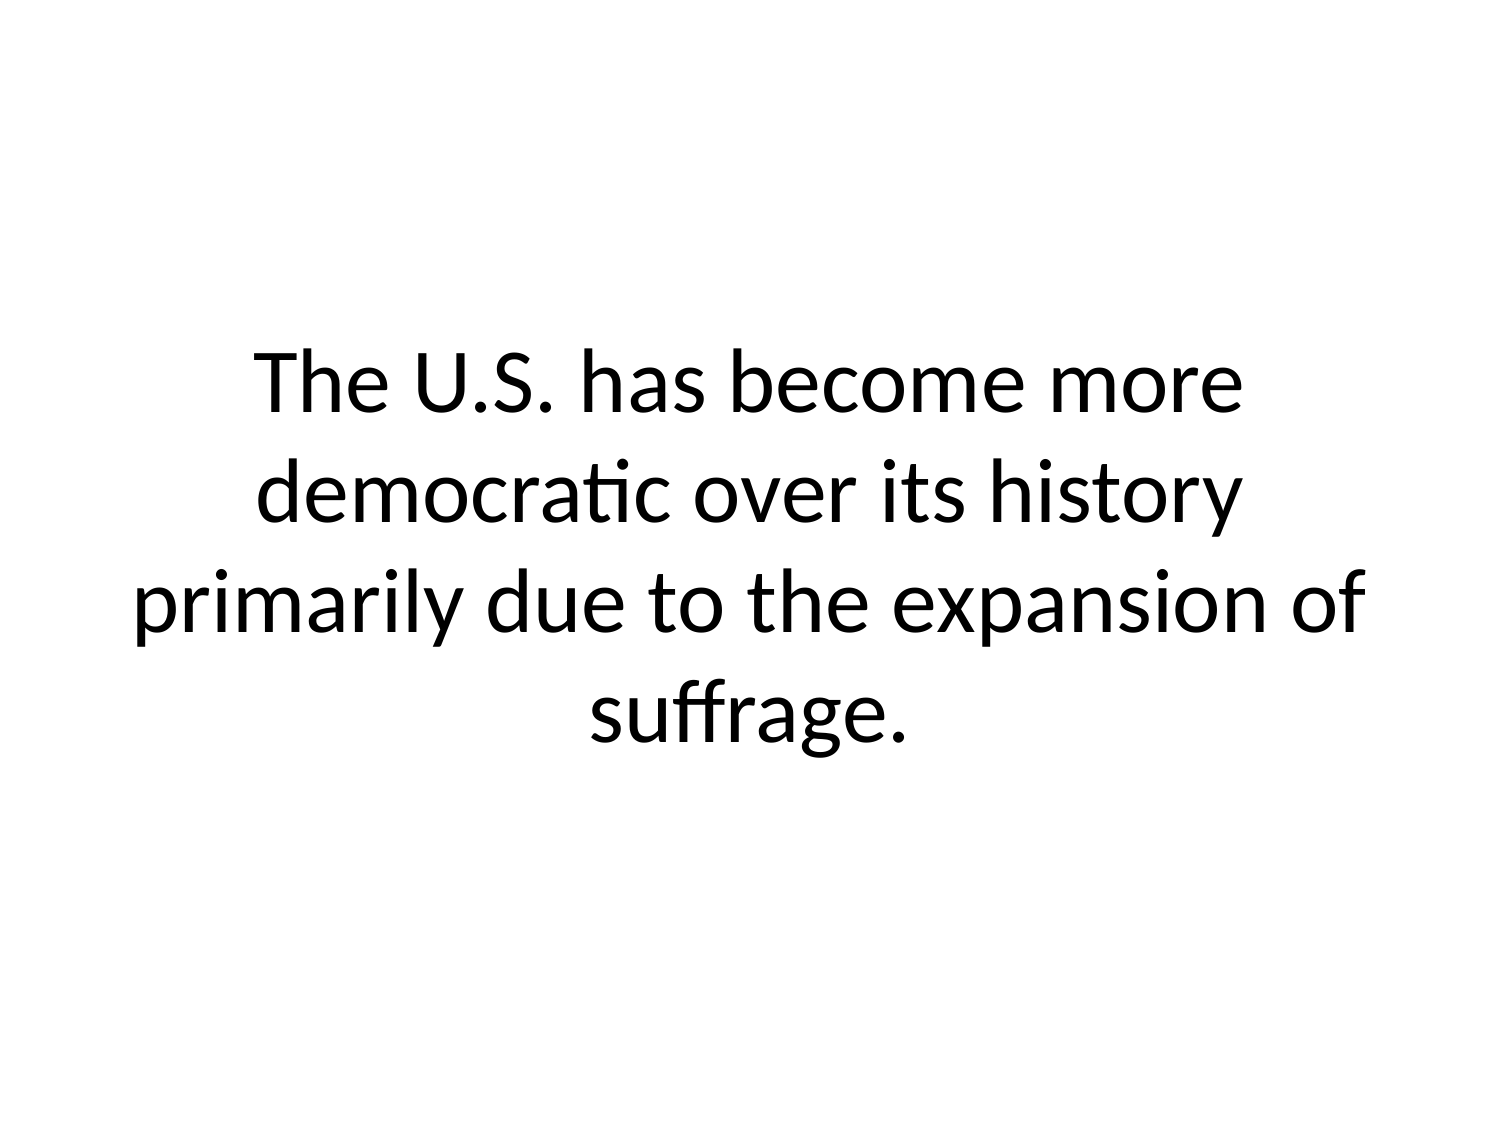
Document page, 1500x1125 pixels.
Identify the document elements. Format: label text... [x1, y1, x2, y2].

title The U.S. has become more democratic over its history primarily due to the expansion of suffrage. [74, 44, 1426, 1038]
